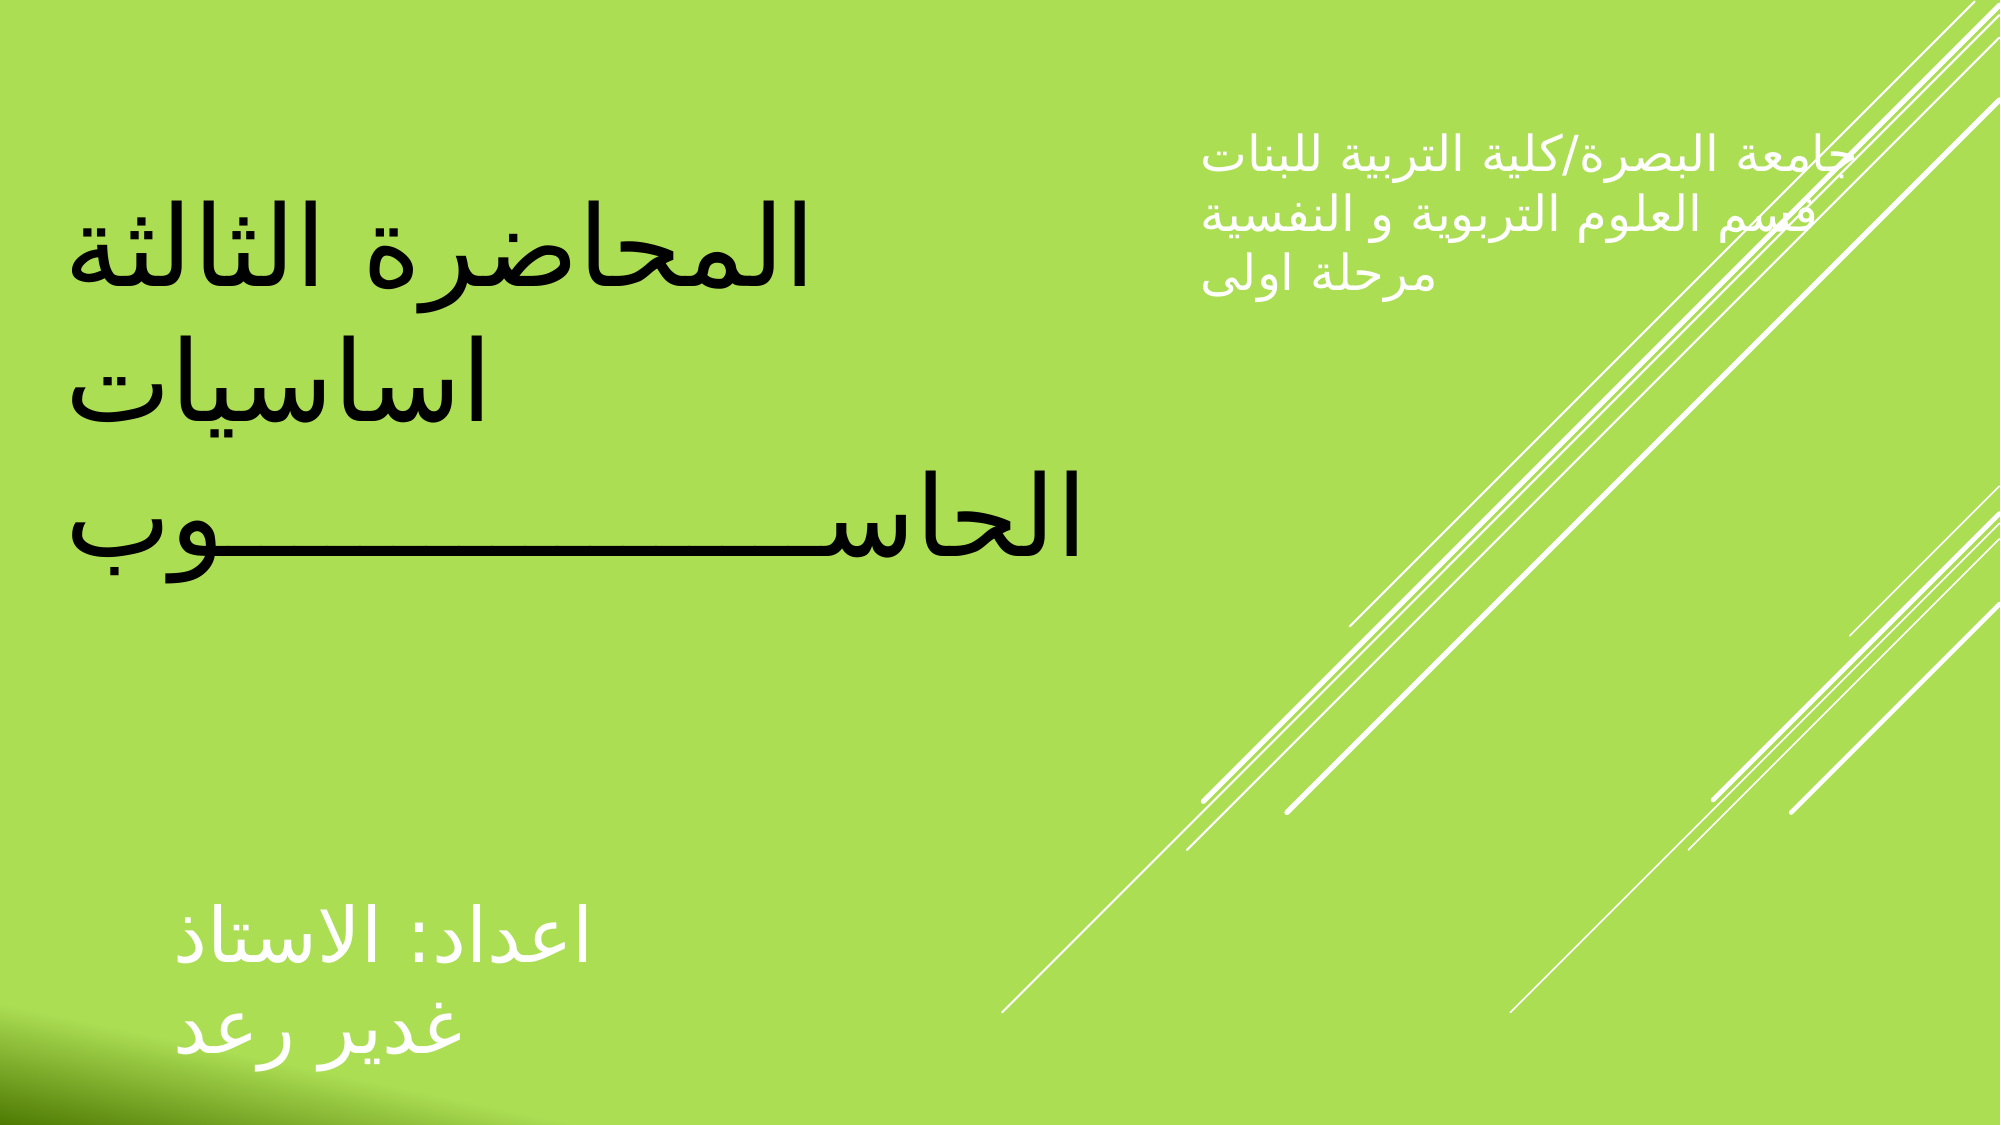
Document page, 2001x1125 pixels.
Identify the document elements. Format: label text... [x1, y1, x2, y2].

title المحاضرة الثالثة اساسيات الحاســــــــــــــــــوب [50, 319, 1374, 587]
subtitle اعداد: الاستاذ غدير رعد [158, 823, 707, 1079]
text_box جامعة البصرة/كلية التربية للبنات قسم العلوم التربوية و النفسية مرحلة اولى [1185, 27, 1903, 308]
